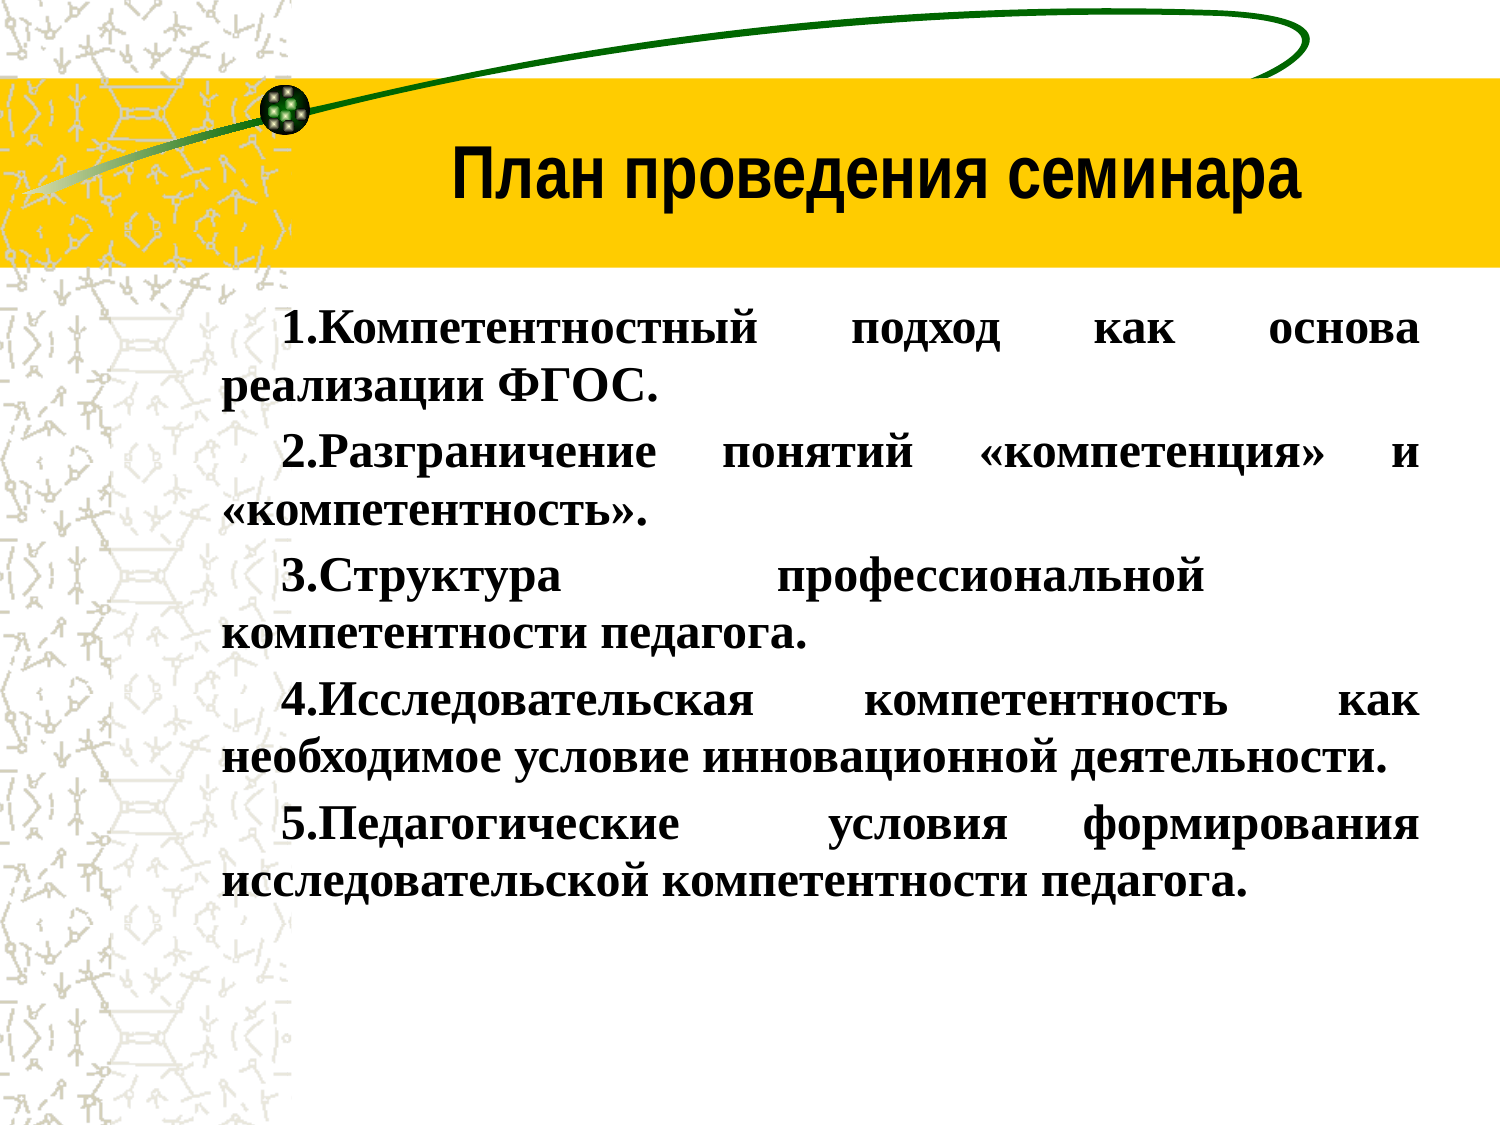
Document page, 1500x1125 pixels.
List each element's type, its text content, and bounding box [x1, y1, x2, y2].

list Компетентностный подход как основа реализации ФГОС. Разграничение понятий «компетенция» и «компетентность». Структура профессиональной компетентности педагога. Исследовательская компетентность как необходимое условие инновационной деятельности. Педагогические условия формирования исследовательской компетентности педагога. [206, 290, 1436, 504]
picture [0, 0, 292, 1125]
title План проведения семинара [289, 74, 1465, 263]
